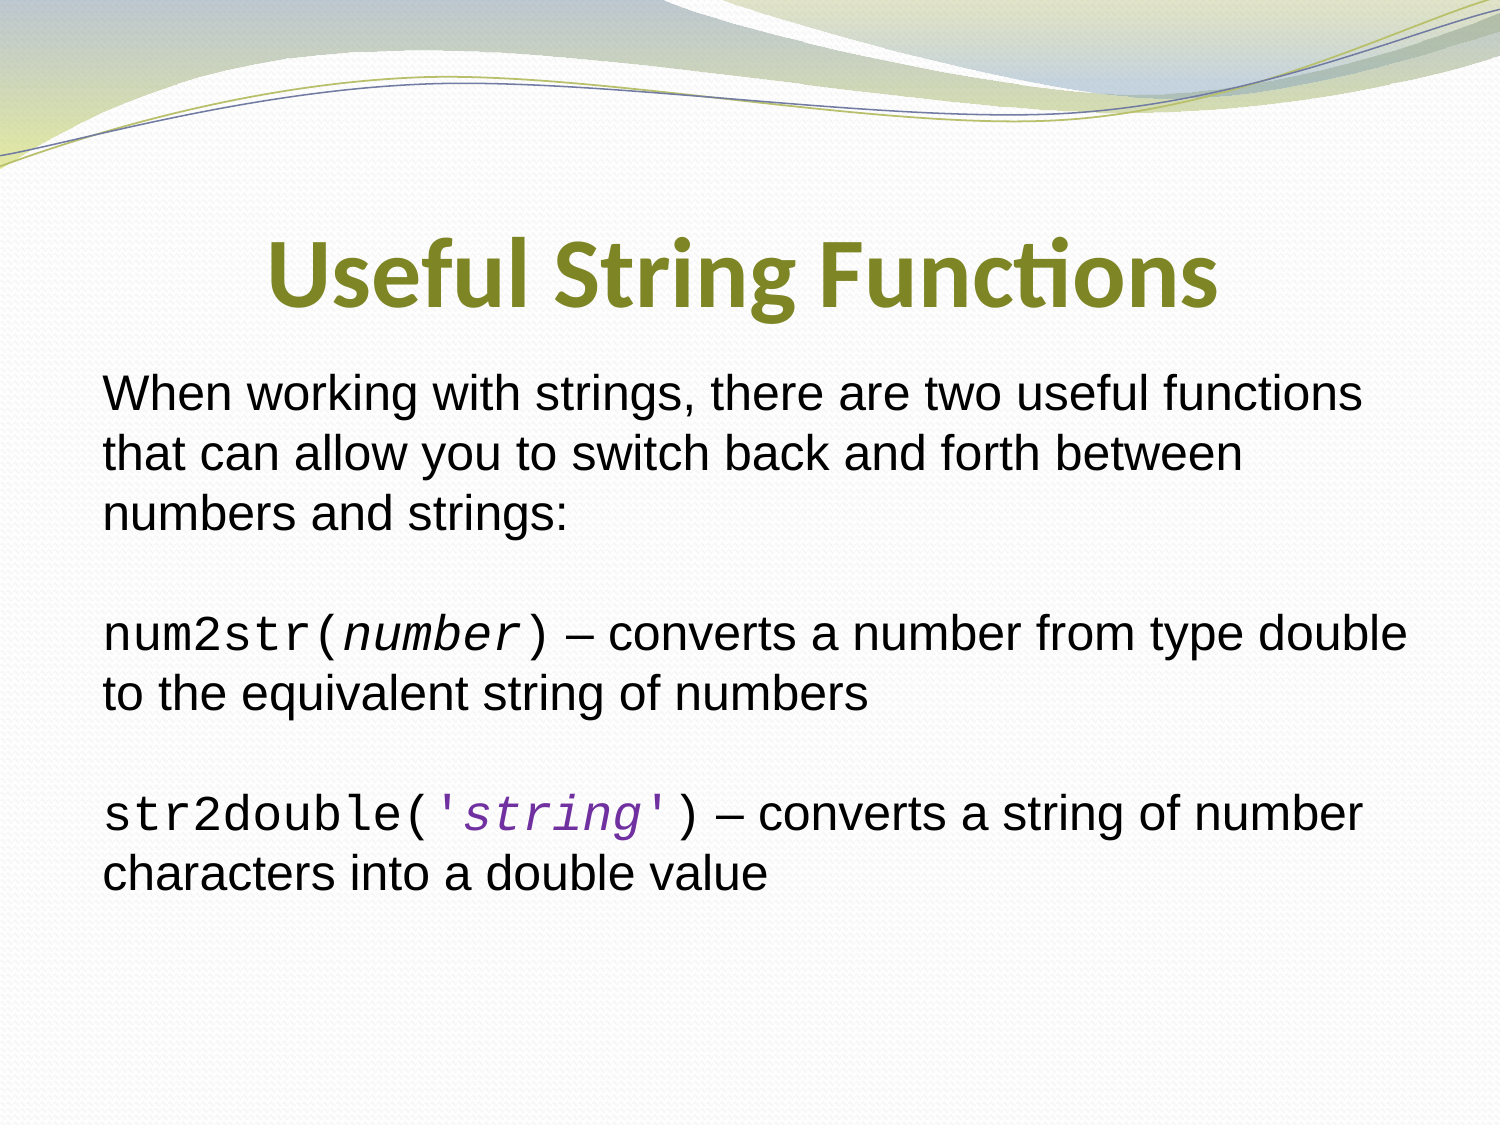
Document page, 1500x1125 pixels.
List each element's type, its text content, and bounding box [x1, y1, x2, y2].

text_box When working with strings, there are two useful functions that can allow you to switch back and forth between numbers and strings: num2str(number) – converts a number from type double to the equivalent string of numbers str2double('string') – converts a string of number characters into a double value [87, 353, 1425, 1028]
text_box Useful String Functions [125, 200, 1363, 335]
